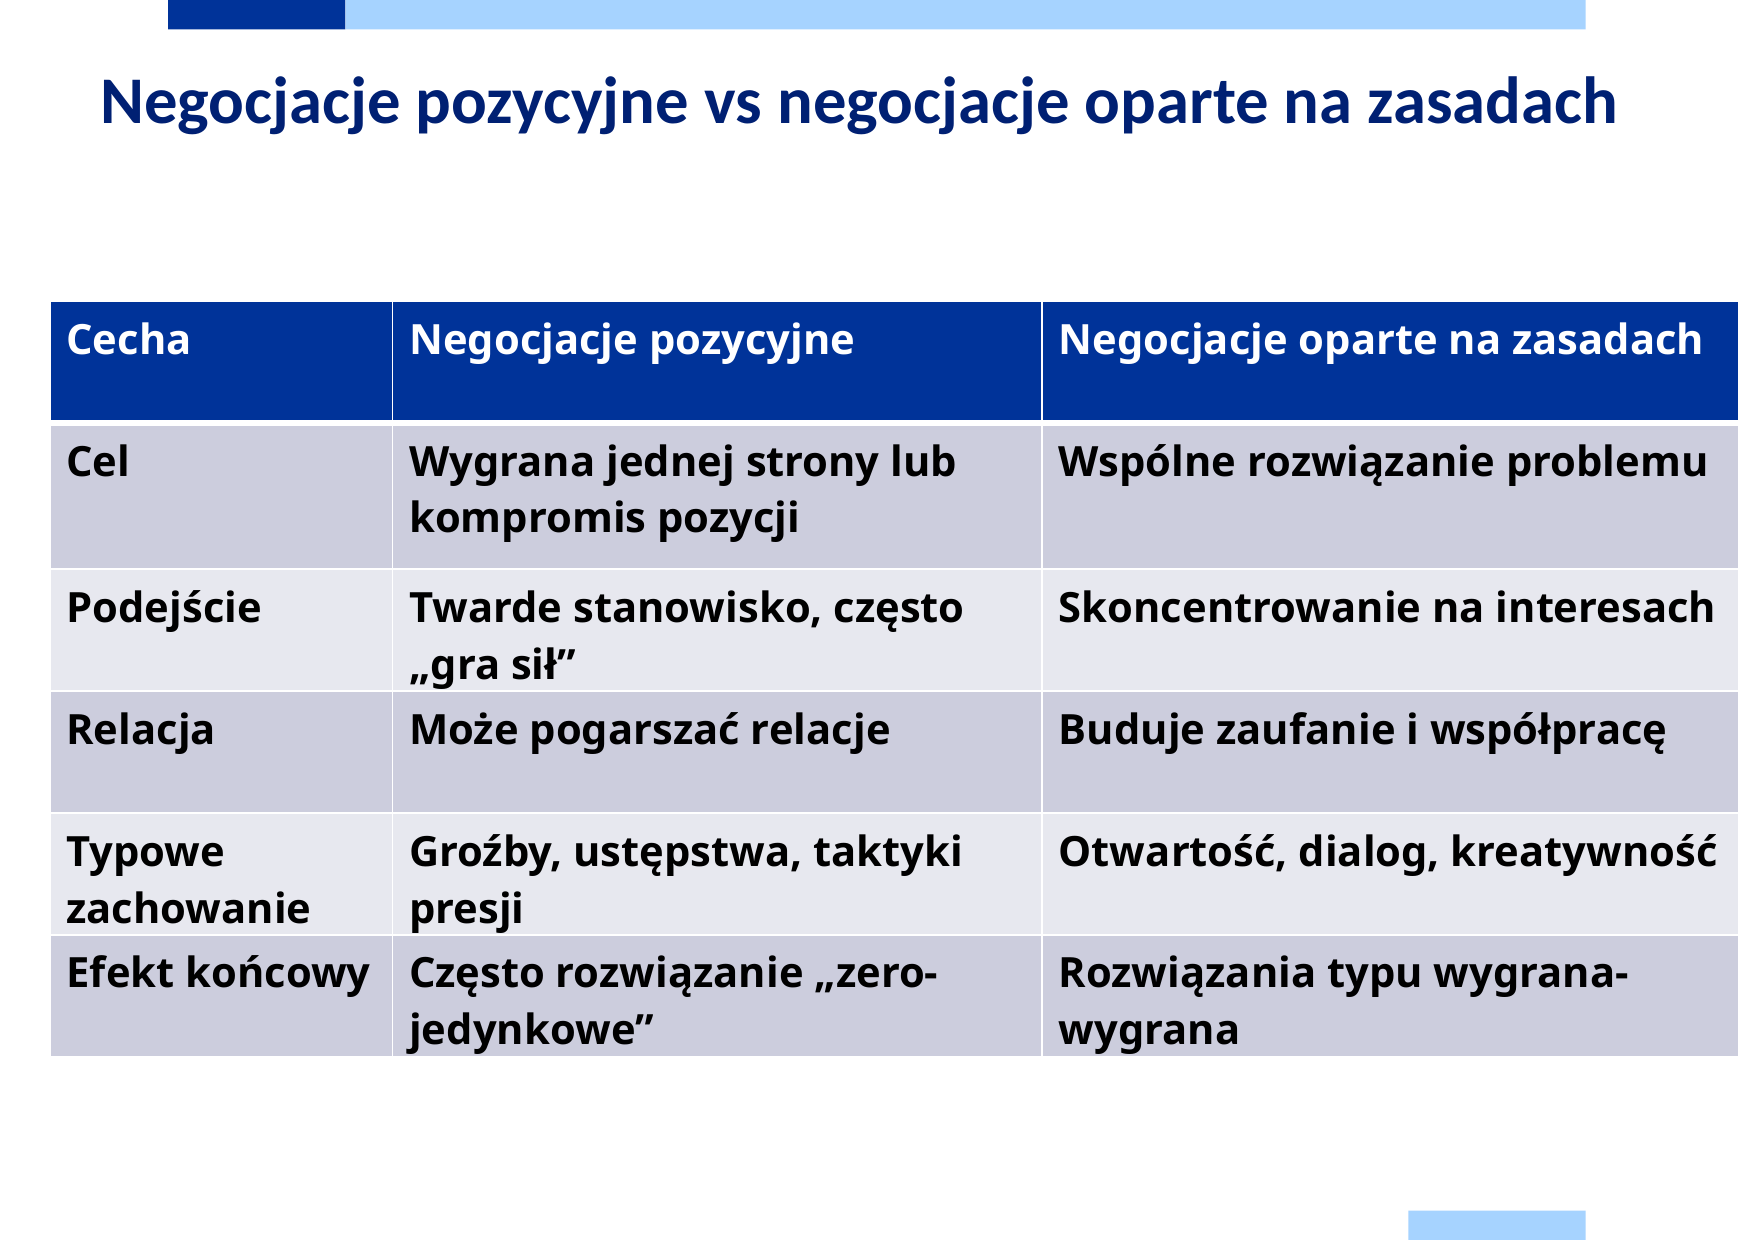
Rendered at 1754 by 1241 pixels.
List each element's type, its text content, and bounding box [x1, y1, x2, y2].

table_cell Relacja [51, 692, 392, 812]
table_cell Twarde stanowisko, często „gra sił” [393, 570, 1041, 690]
table_cell Efekt końcowy [51, 936, 392, 1056]
table_cell Wspólne rozwiązanie problemu [1043, 426, 1738, 568]
table_cell Cel [51, 426, 392, 568]
table_cell Często rozwiązanie „zero-jedynkowe” [393, 936, 1041, 1056]
table_cell Podejście [51, 570, 392, 690]
table_cell Może pogarszać relacje [393, 692, 1041, 812]
table_cell Groźby, ustępstwa, taktyki presji [393, 814, 1041, 934]
table_header Negocjacje oparte na zasadach [1043, 302, 1738, 420]
table_cell Typowe zachowanie [51, 814, 392, 934]
table_cell Wygrana jednej strony lub kompromis pozycji [393, 426, 1041, 568]
table_header Negocjacje pozycyjne [393, 302, 1041, 420]
table_cell Buduje zaufanie i współpracę [1043, 692, 1738, 812]
text_box Negocjacje pozycyjne vs negocjacje oparte na zasadach [85, 49, 1695, 145]
table_cell Otwartość, dialog, kreatywność [1043, 814, 1738, 934]
table_cell Rozwiązania typu wygrana-wygrana [1043, 936, 1738, 1056]
table_header Cecha [51, 302, 392, 420]
table_cell Skoncentrowanie na interesach [1043, 570, 1738, 690]
